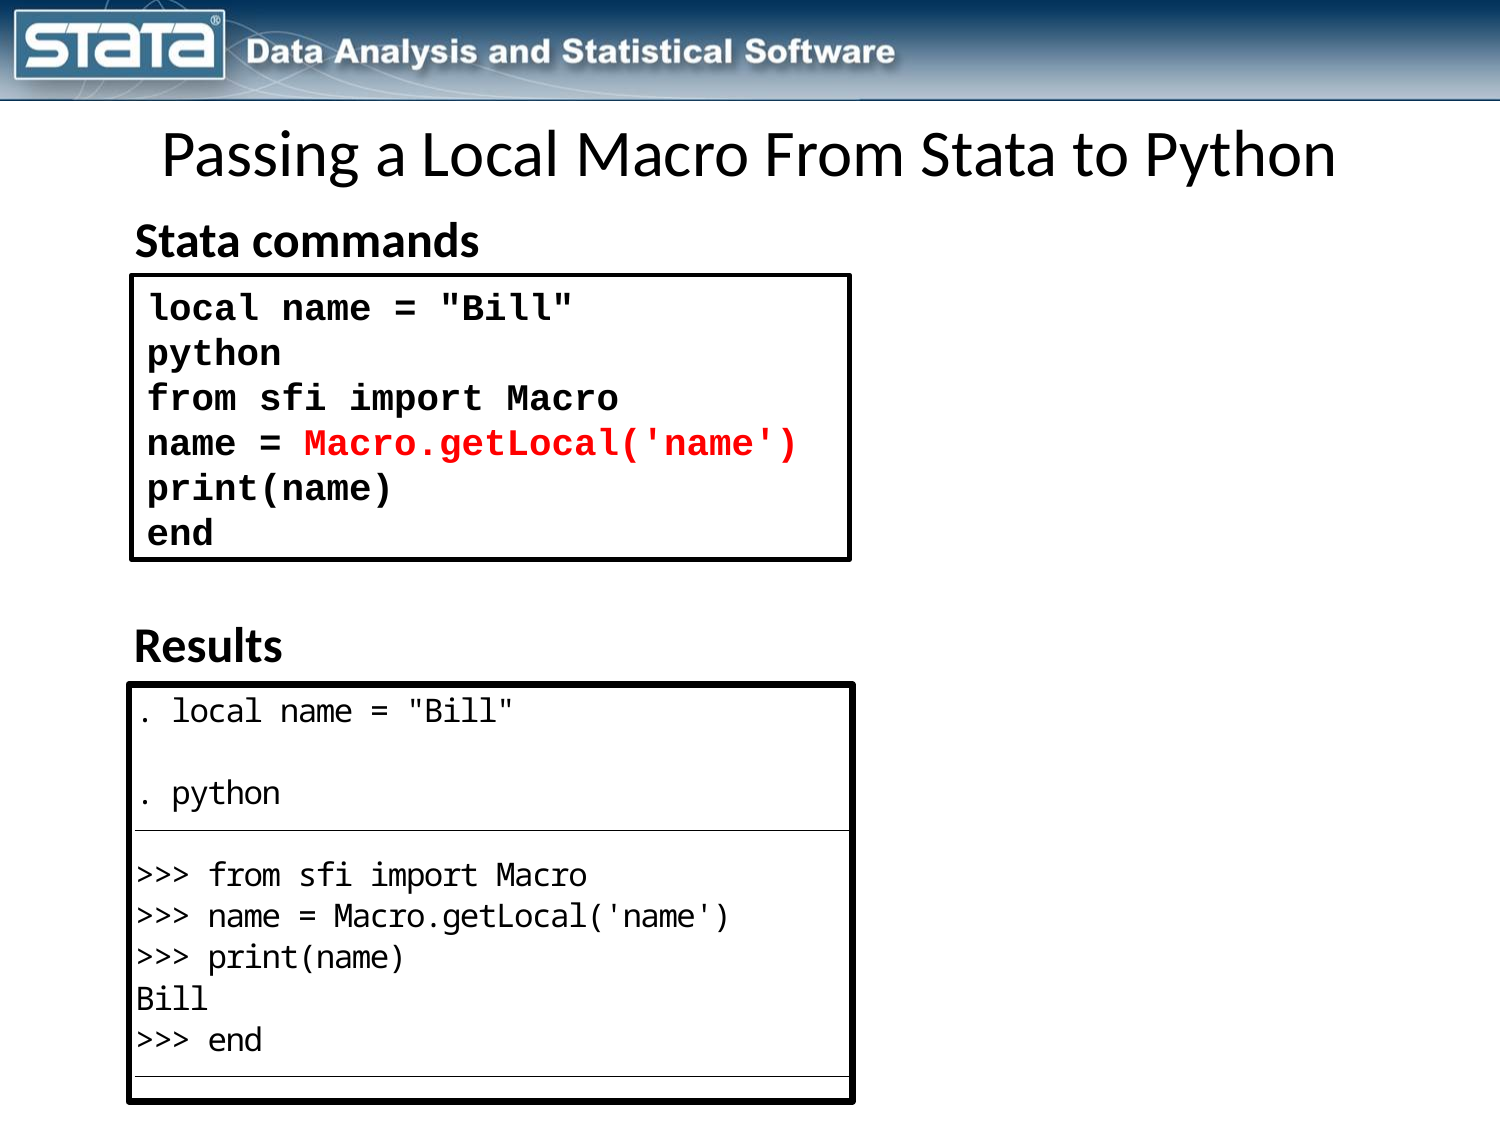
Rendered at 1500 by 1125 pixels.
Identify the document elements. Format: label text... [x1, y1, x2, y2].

text_box local name = "Bill" python from sfi import Macro name = Macro.getLocal('name') print(name) end [131, 275, 850, 560]
title Passing a Local Macro From Stata to Python [0, 99, 1500, 200]
text_box Stata commands [120, 199, 495, 275]
picture [131, 687, 850, 1099]
picture [0, 0, 1500, 99]
text_box Results [119, 605, 298, 680]
